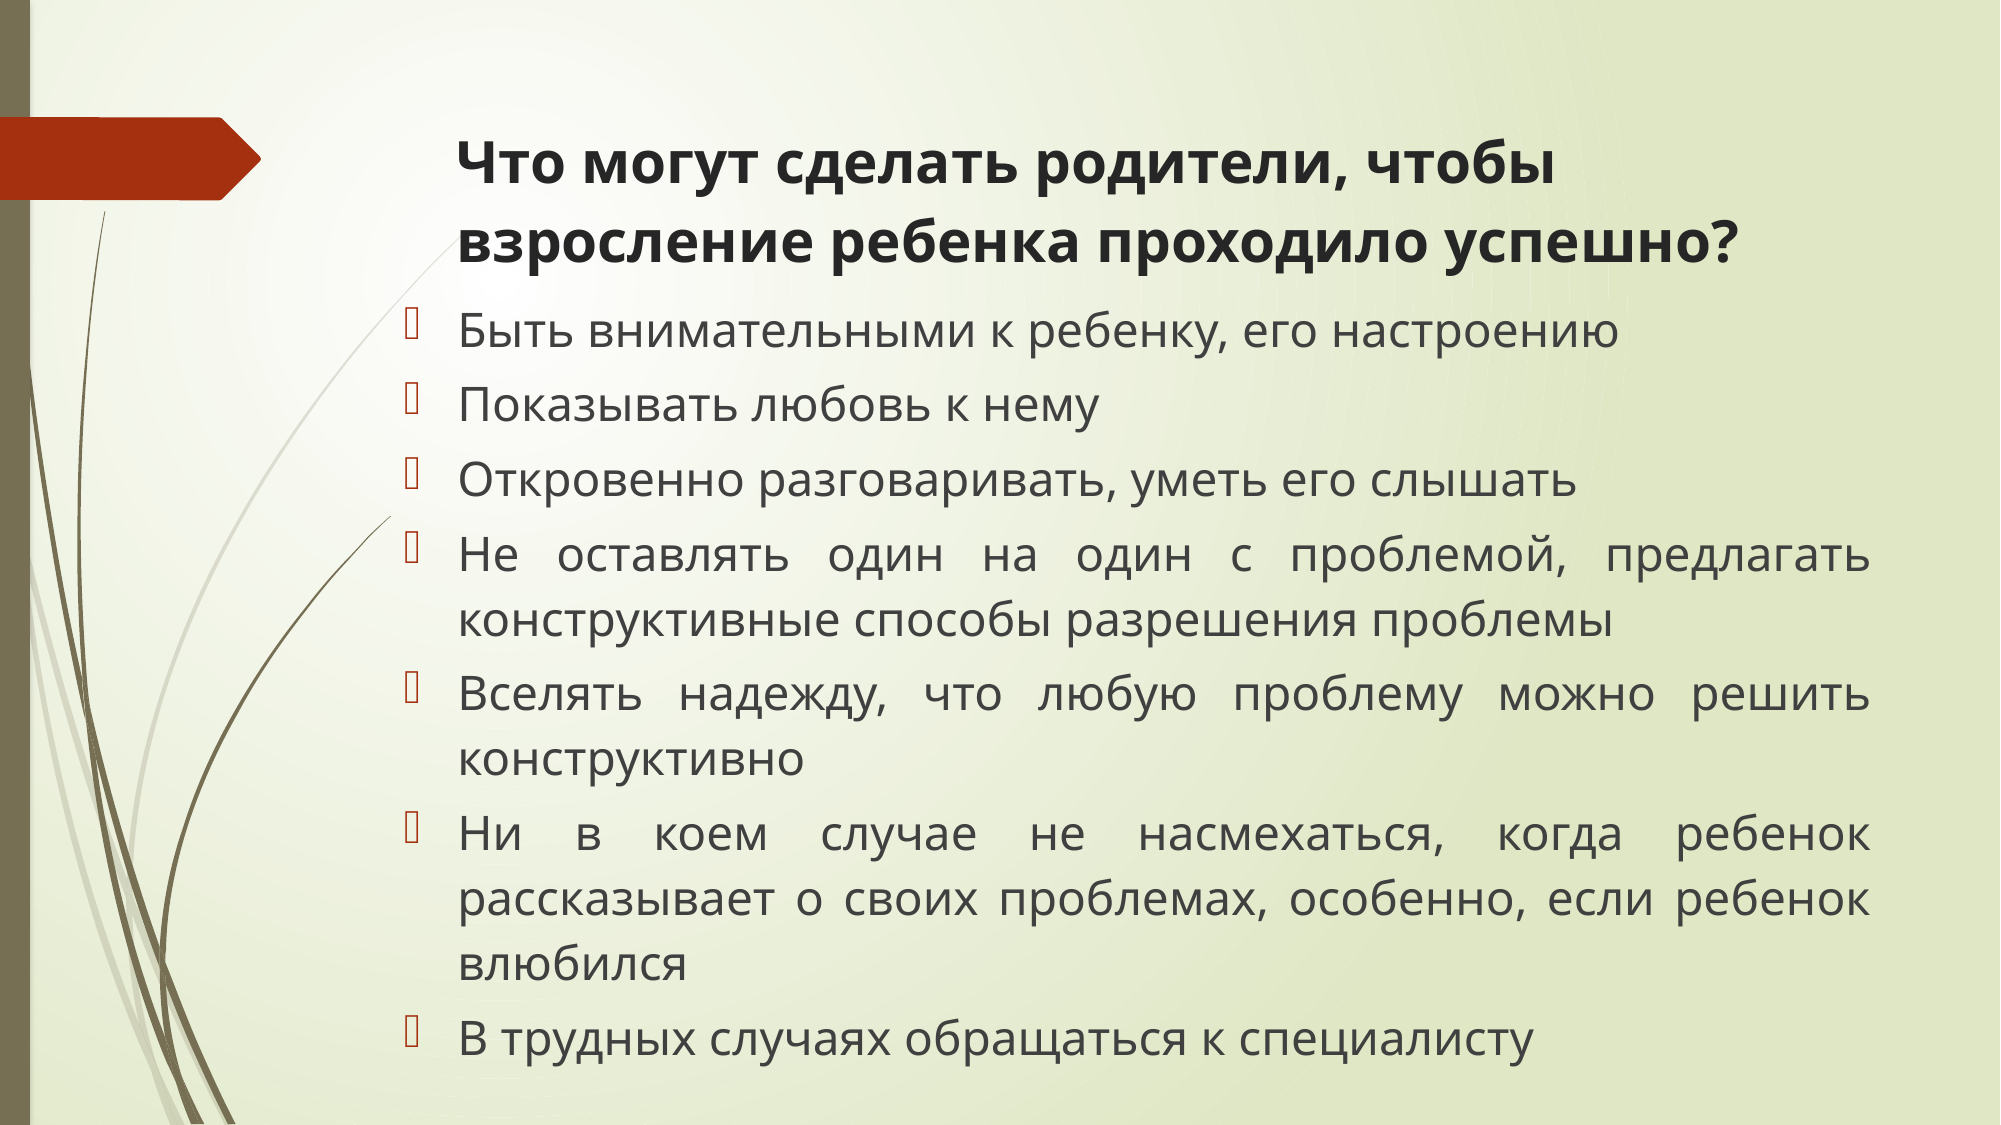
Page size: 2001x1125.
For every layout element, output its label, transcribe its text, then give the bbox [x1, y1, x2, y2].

title Что могут сделать родители, чтобы взросление ребенка проходило успешно? [440, 113, 1903, 324]
list Быть внимательными к ребенку, его настроению Показывать любовь к нему Откровенно разговаривать, уметь его слышать Не оставлять один на один с проблемой, предлагать конструктивные способы разрешения проблемы Вселять надежду, что любую проблему можно решить конструктивно Ни в коем случае не насмехаться, когда ребенок рассказывает о своих проблемах, особенно, если ребенок влюбился В трудных случаях обращаться к специалисту [388, 288, 1888, 1091]
